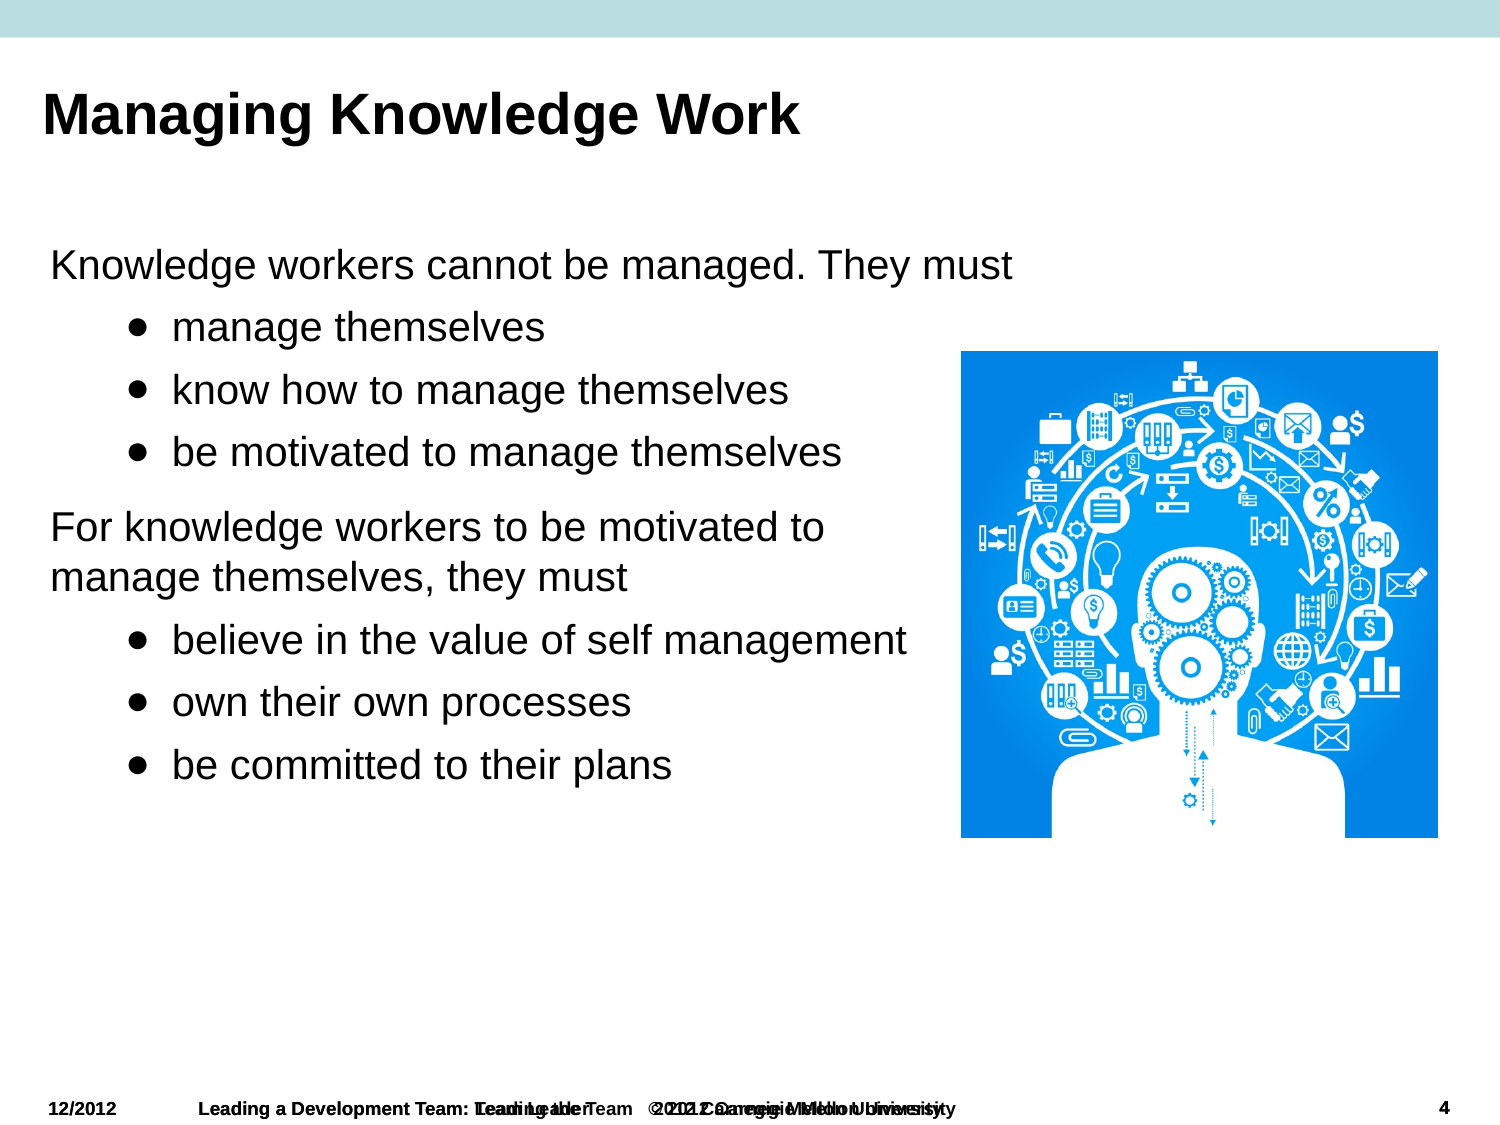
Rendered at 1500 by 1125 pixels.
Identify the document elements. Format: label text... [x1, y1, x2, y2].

title Managing Knowledge Work [42, 89, 1438, 147]
list Knowledge workers cannot be managed. They must manage themselves know how to manage themselves be motivated to manage themselves For knowledge workers to be motivated to manage themselves, they must believe in the value of self management own their own processes be committed to their plans [50, 237, 1437, 813]
picture [961, 351, 1438, 838]
